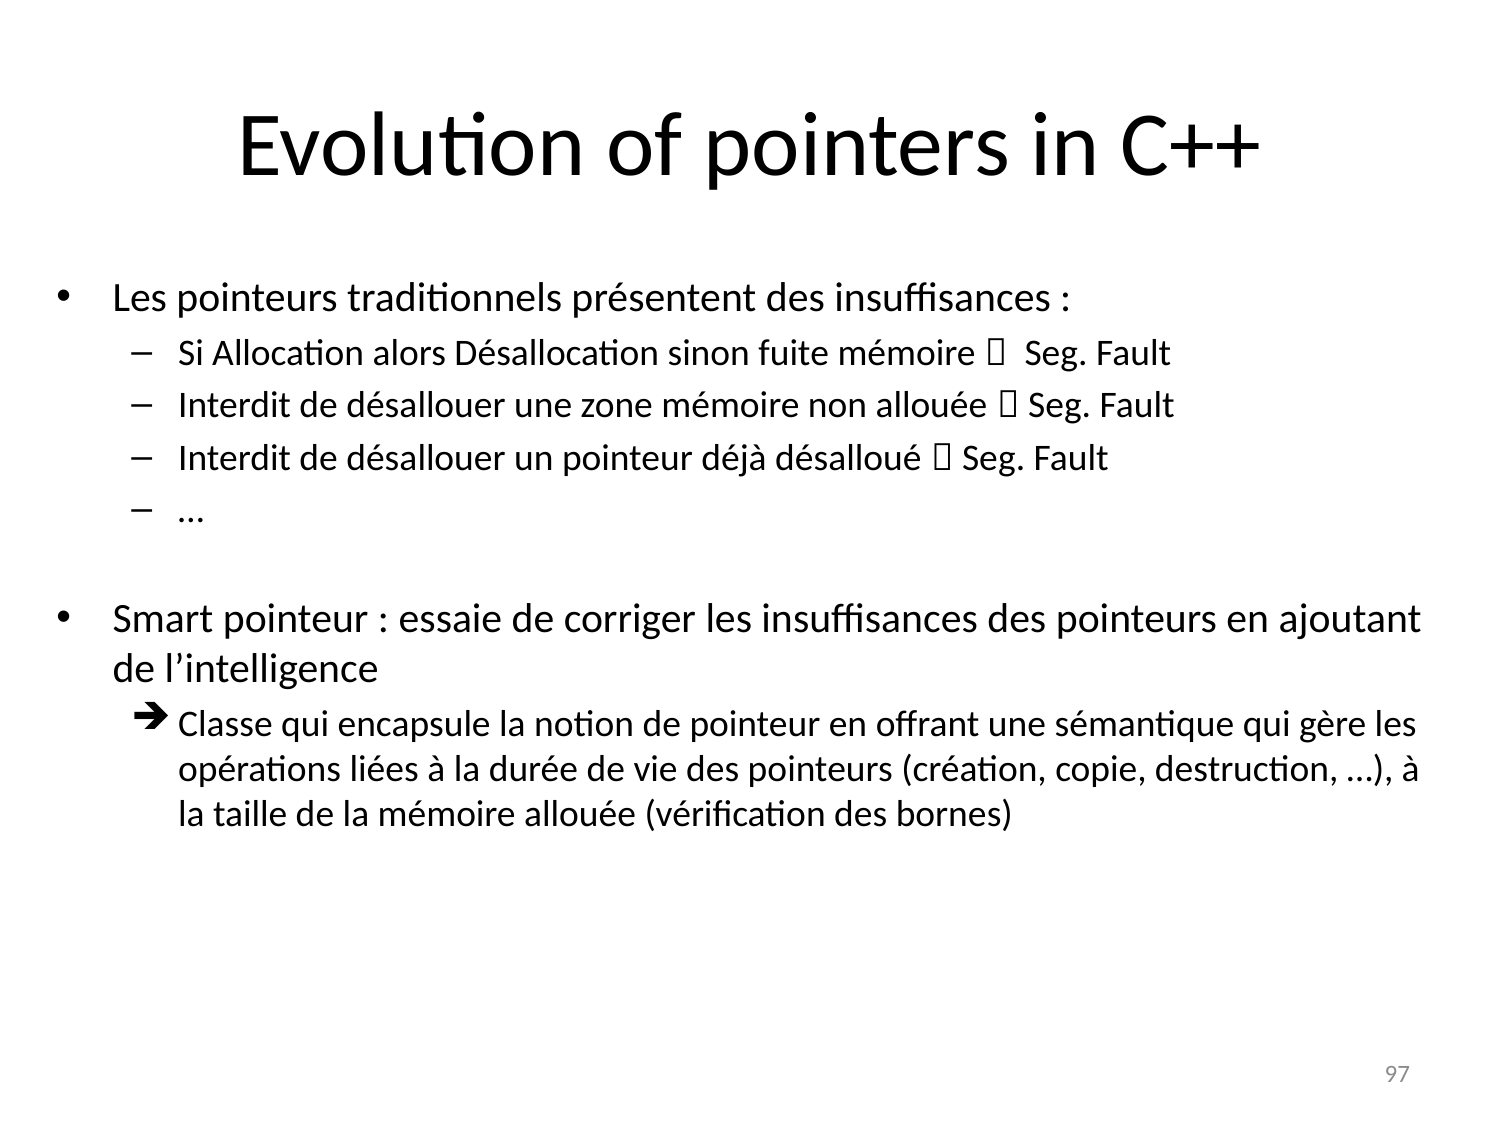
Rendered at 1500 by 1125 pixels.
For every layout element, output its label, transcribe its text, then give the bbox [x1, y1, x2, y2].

text_box Les pointeurs traditionnels présentent des insuffisances : Si Allocation alors Désallocation sinon fuite mémoire  Seg. Fault Interdit de désallouer une zone mémoire non allouée  Seg. Fault Interdit de désallouer un pointeur déjà désalloué  Seg. Fault … Smart pointeur : essaie de corriger les insuffisances des pointeurs en ajoutant de l’intelligence Classe qui encapsule la notion de pointeur en offrant une sémantique qui gère les opérations liées à la durée de vie des pointeurs (création, copie, destruction, …), à la taille de la mémoire allouée (vérification des bornes) [41, 262, 1471, 1071]
title Evolution of pointers in C++ [75, 45, 1425, 233]
slide_number 97 [1074, 1071, 1425, 1103]
